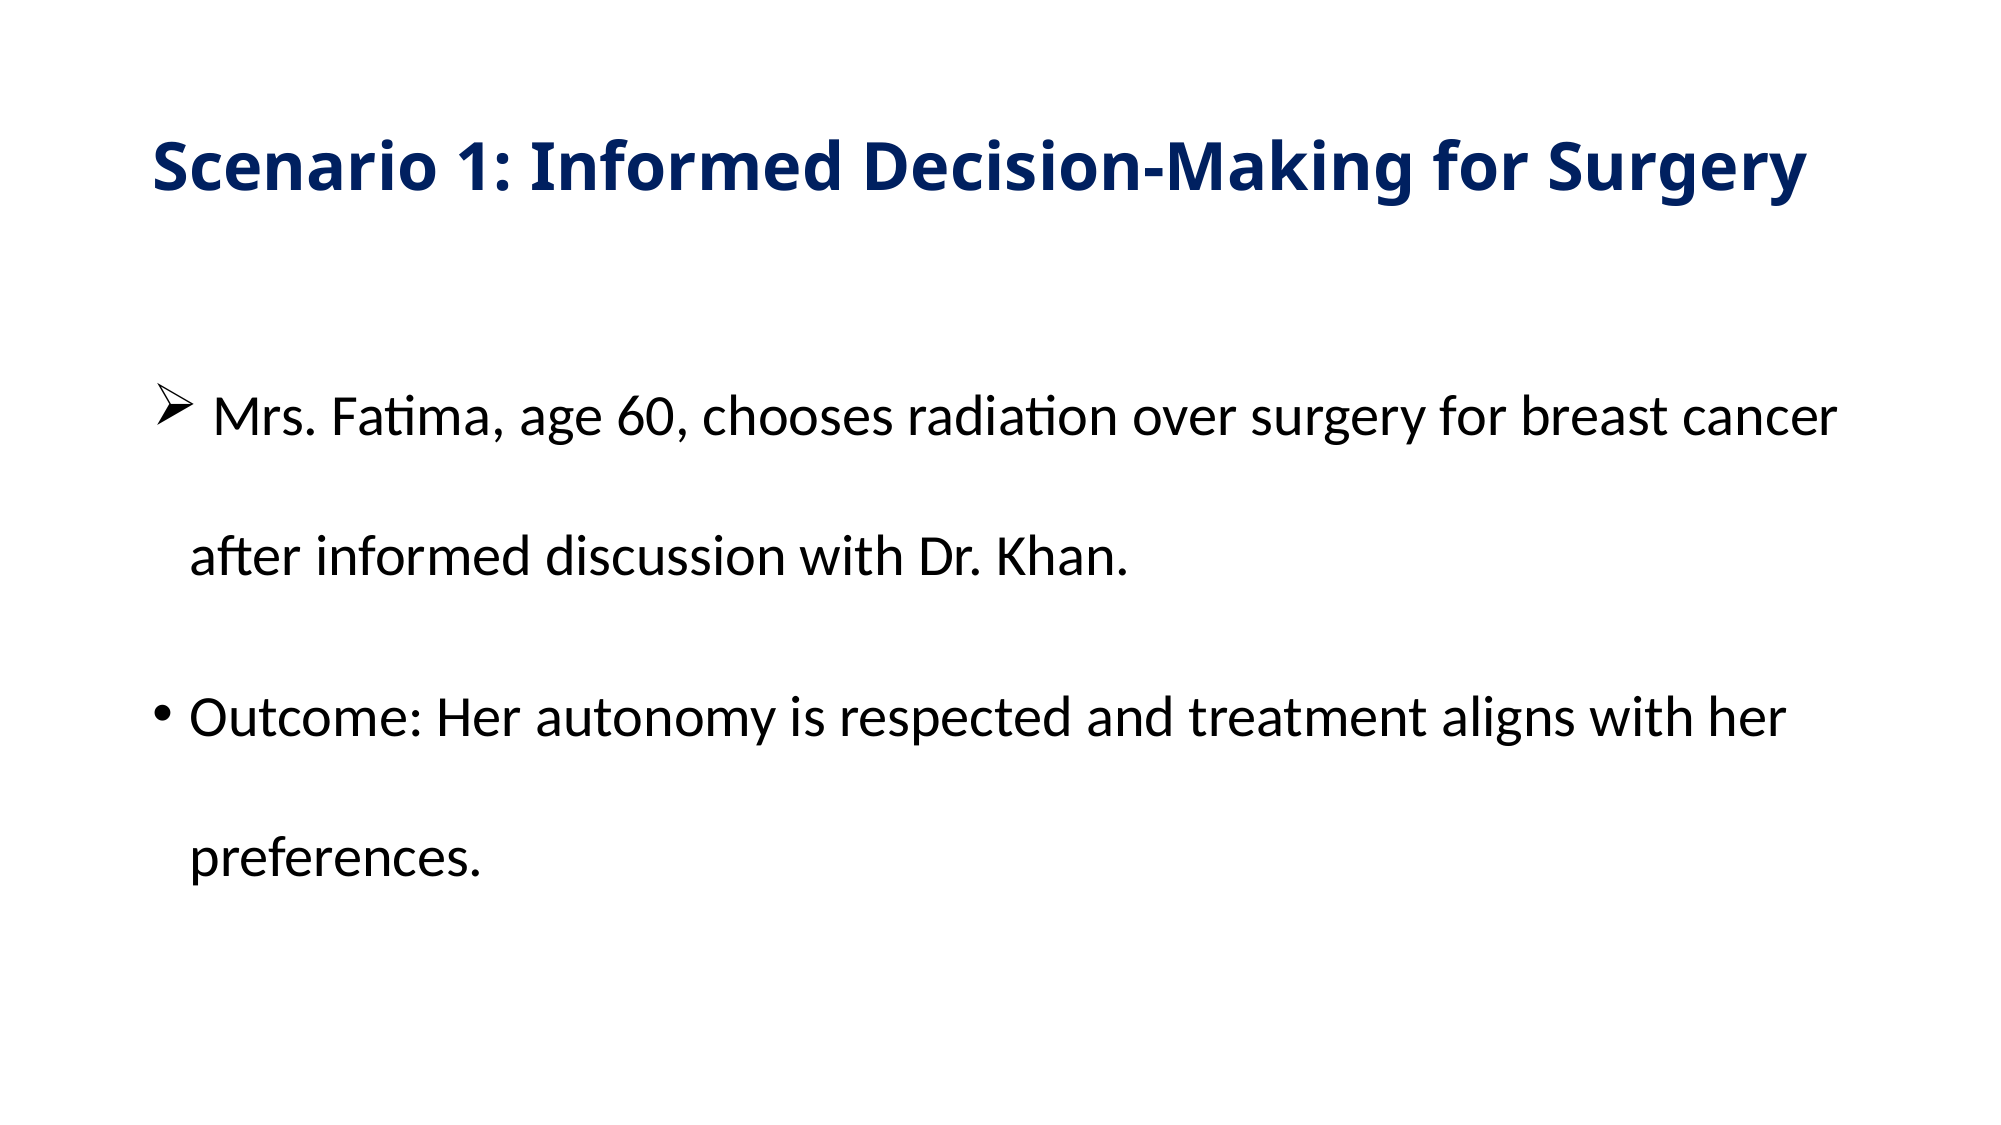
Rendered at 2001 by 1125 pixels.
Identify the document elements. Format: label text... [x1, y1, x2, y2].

title Scenario 1: Informed Decision-Making for Surgery [137, 59, 1863, 278]
list Mrs. Fatima, age 60, chooses radiation over surgery for breast cancer after informed discussion with Dr. Khan. Outcome: Her autonomy is respected and treatment aligns with her preferences. [137, 299, 1863, 1014]
